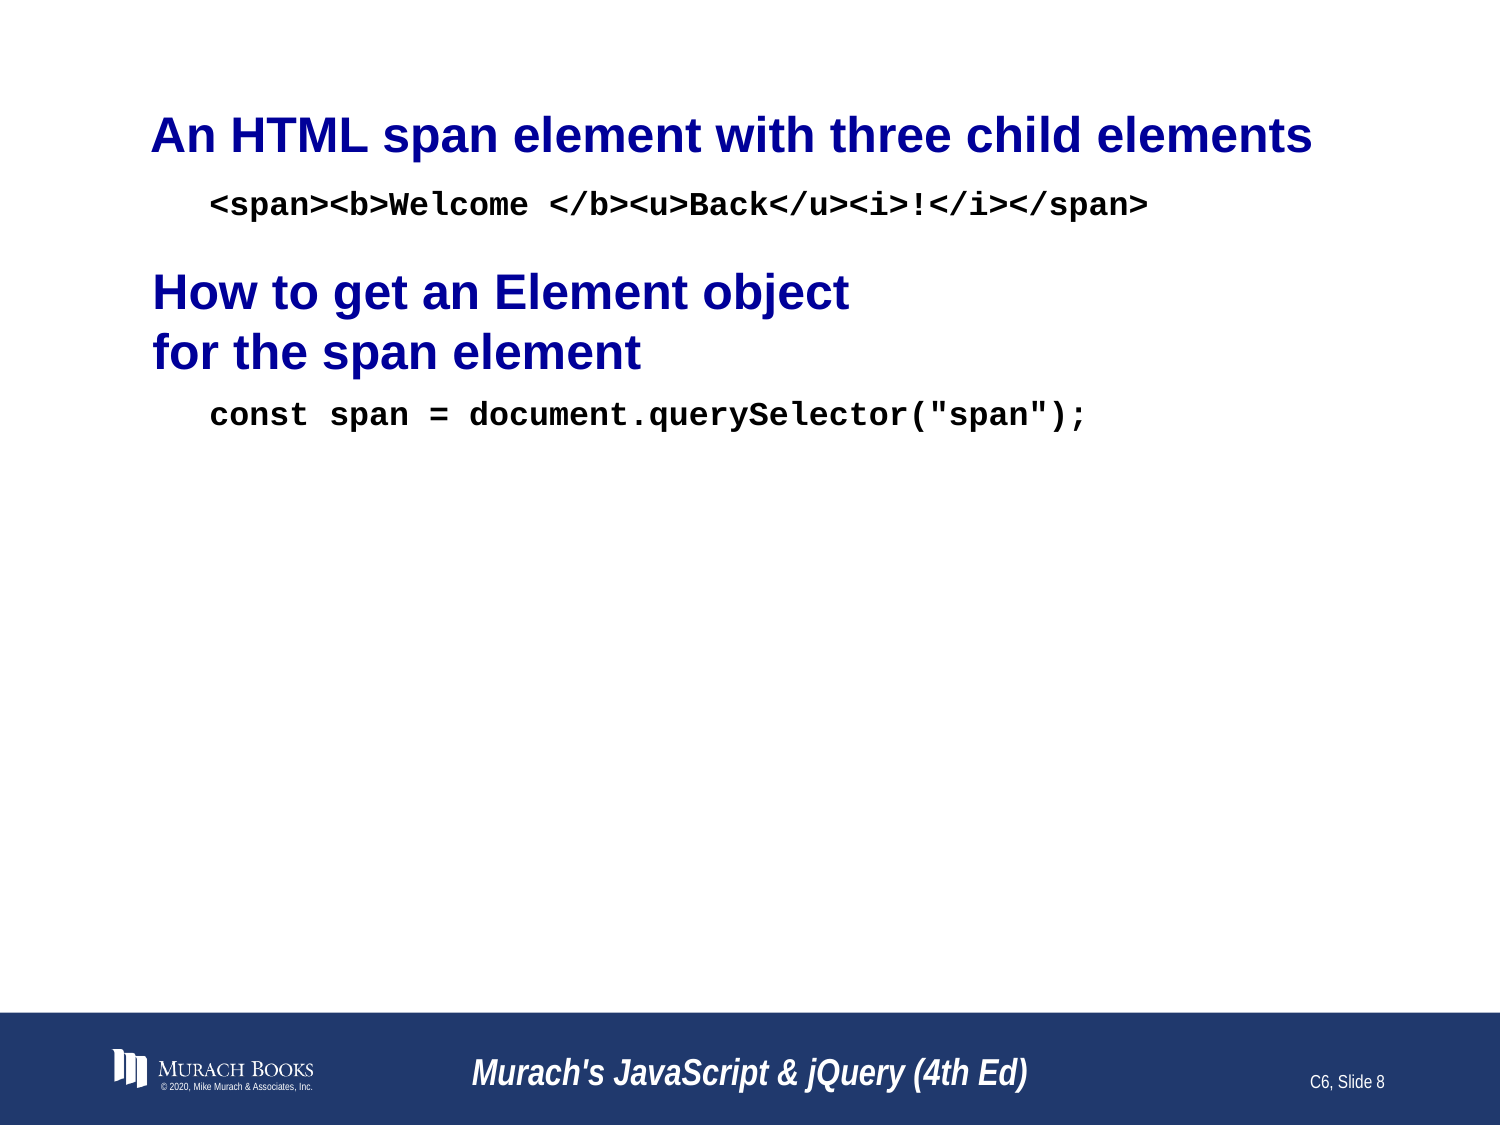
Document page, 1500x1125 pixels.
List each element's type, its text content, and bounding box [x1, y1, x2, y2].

list <span><b>Welcome </b><u>Back</u><i>!</i></span> How to get an Element object for the span element const span = document.querySelector("span"); [137, 174, 1350, 975]
footer © 2020, Mike Murach & Associates, Inc. [12, 1025, 463, 1100]
slide_number C6, Slide 8 [1087, 1025, 1400, 1100]
title An HTML span element with three child elements [150, 102, 1350, 164]
slide_number Murach's JavaScript & jQuery (4th Ed) [463, 1025, 1050, 1100]
